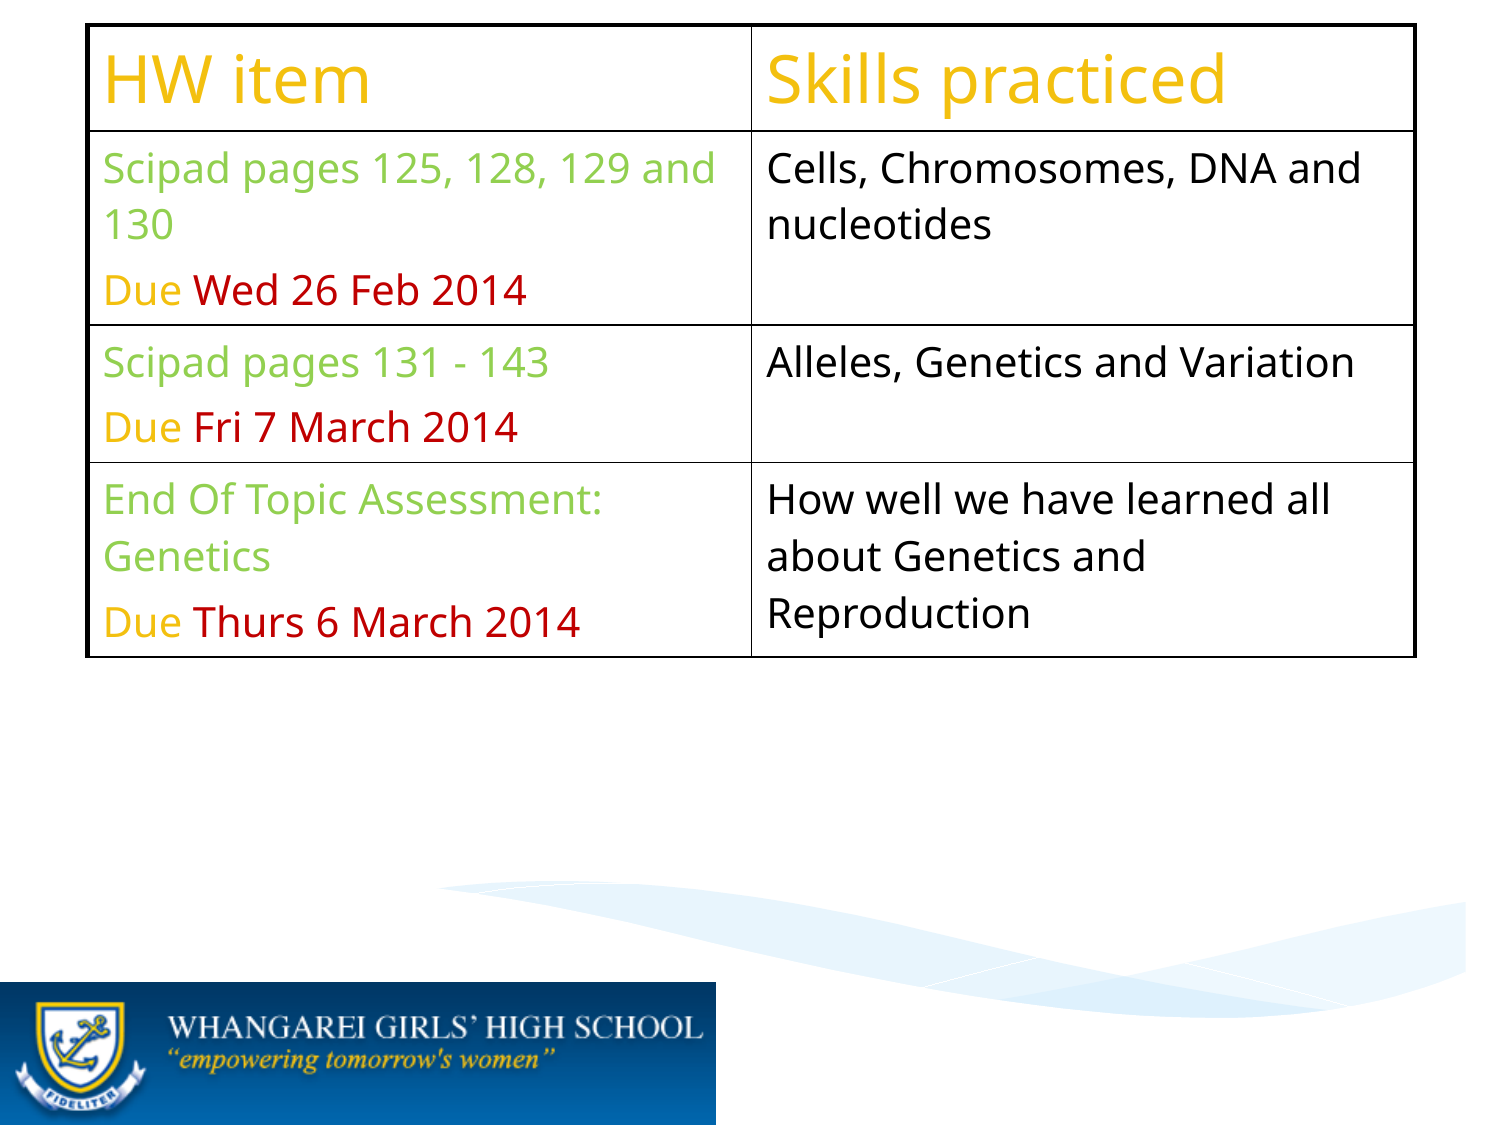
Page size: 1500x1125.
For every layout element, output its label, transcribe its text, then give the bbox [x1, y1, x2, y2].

picture [0, 982, 716, 1125]
table_cell End Of Topic Assessment: Genetics Due Thurs 6 March 2014 [90, 463, 751, 656]
table_cell Scipad pages 131 - 143 Due Fri 7 March 2014 [90, 326, 751, 462]
table_cell Scipad pages 125, 128, 129 and 130 Due Wed 26 Feb 2014 [90, 132, 751, 324]
table_cell How well we have learned all about Genetics and Reproduction [752, 463, 1413, 656]
table_header HW item [90, 27, 751, 130]
table_header Skills practiced [752, 27, 1413, 130]
table_cell Alleles, Genetics and Variation [752, 326, 1413, 462]
table_cell Cells, Chromosomes, DNA and nucleotides [752, 132, 1413, 324]
